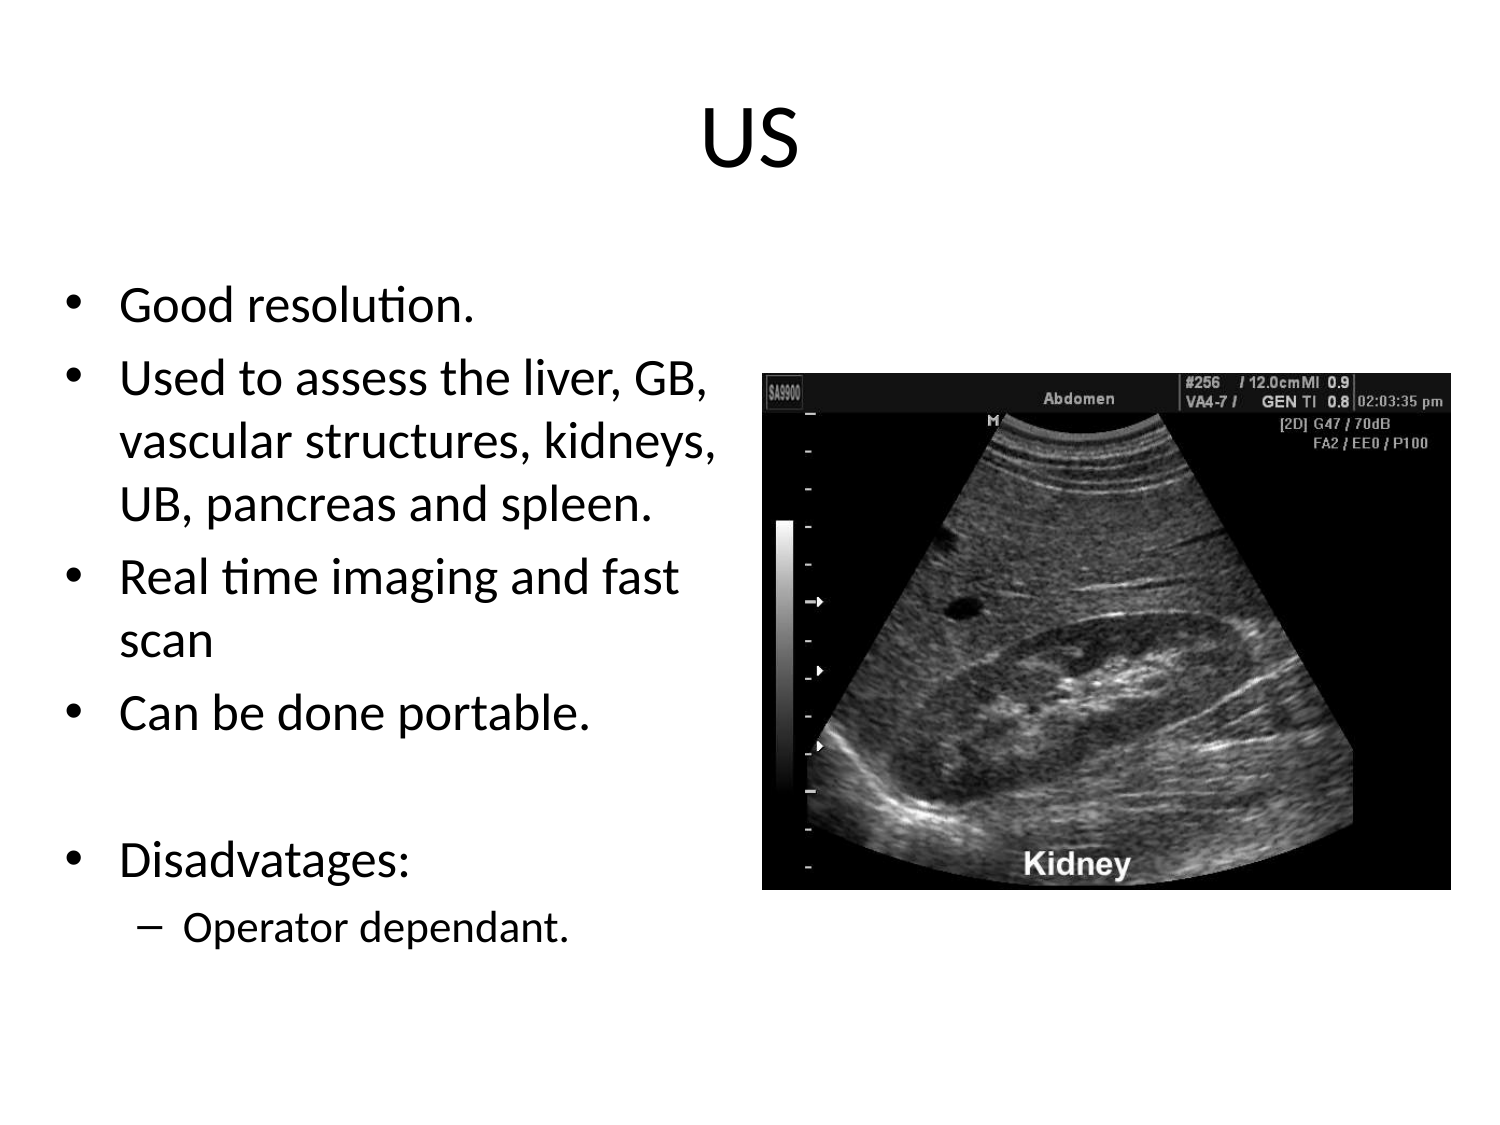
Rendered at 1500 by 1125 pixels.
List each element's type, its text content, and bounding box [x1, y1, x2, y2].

list Good resolution. Used to assess the liver, GB, vascular structures, kidneys, UB, pancreas and spleen. Real time imaging and fast scan Can be done portable. Disadvatages: Operator dependant. [49, 262, 738, 1001]
title US [49, 37, 1451, 225]
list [762, 373, 1451, 890]
